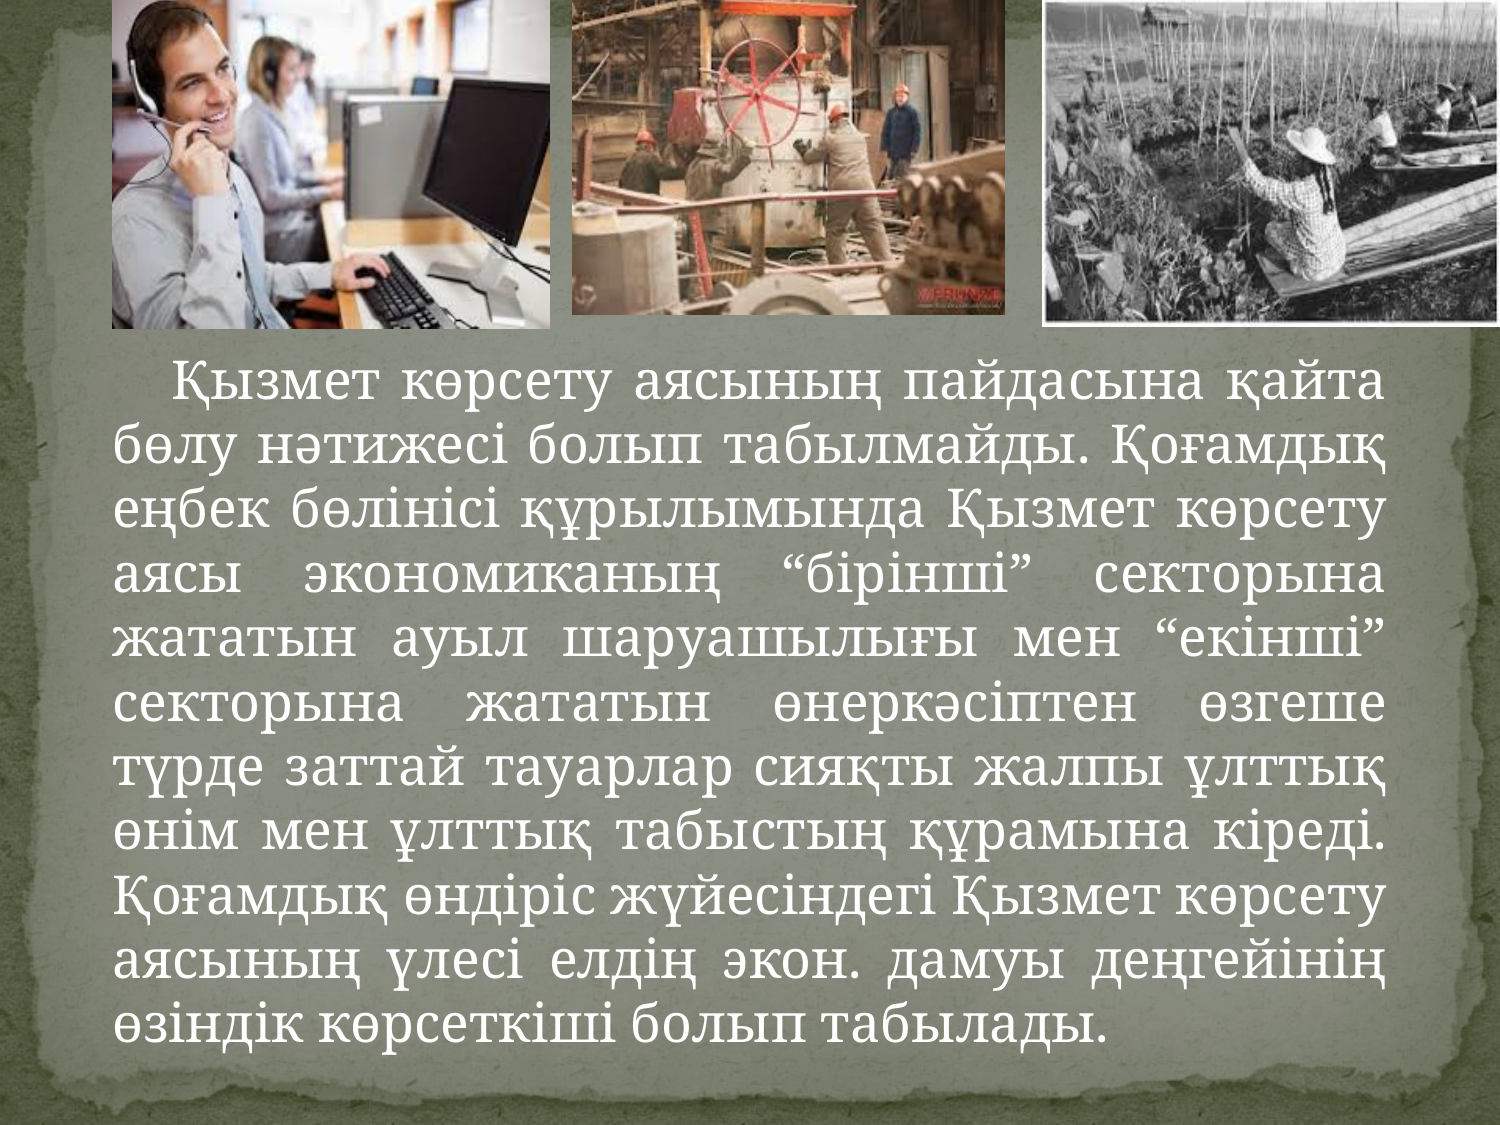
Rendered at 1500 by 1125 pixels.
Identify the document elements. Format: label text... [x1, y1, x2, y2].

picture [572, 0, 1005, 315]
picture [112, 0, 550, 329]
picture [1042, 0, 1500, 327]
list Қызмет көрсету аясының пайдасына қайта бөлу нәтижесі болып табылмайды. Қоғамдық еңбек бөлінісі құрылымында Қызмет көрсету аясы экономиканың “бірінші” секторына жататын ауыл шаруашылығы мен “екінші” секторына жататын өнеркәсіптен өзгеше түрде заттай тауарлар сияқты жалпы ұлттық өнім мен ұлттық табыстың құрамына кіреді. Қоғамдық өндіріс жүйесіндегі Қызмет көрсету аясының үлесі елдің экон. дамуы деңгейінің өзіндік көрсеткіші болып табылады. [53, 338, 1404, 1081]
